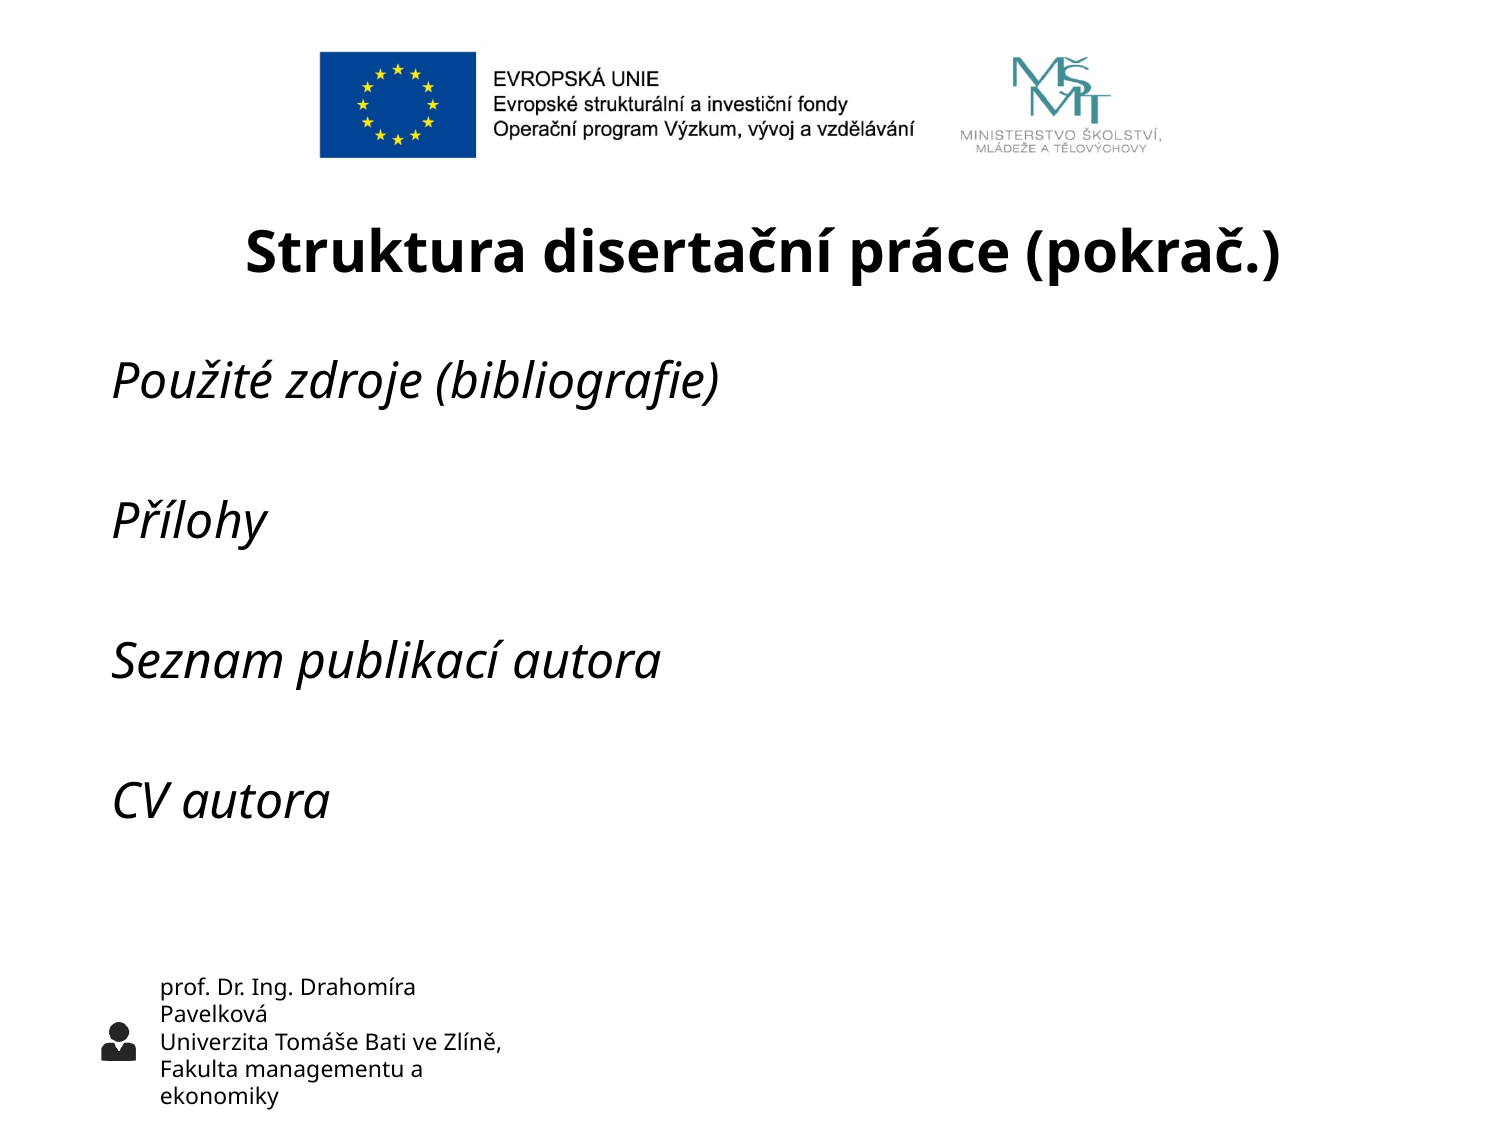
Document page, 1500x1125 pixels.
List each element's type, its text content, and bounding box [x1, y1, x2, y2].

footer prof. Dr. Ing. Drahomíra Pavelková Univerzita Tomáše Bati ve Zlíně, Fakulta managementu a ekonomiky [145, 999, 526, 1083]
picture [101, 1021, 136, 1062]
picture [267, 0, 1213, 210]
title Struktura disertační práce (pokrač.) [101, 184, 1425, 315]
list Použité zdroje (bibliografie) Přílohy Seznam publikací autora CV autora [96, 290, 1384, 1014]
